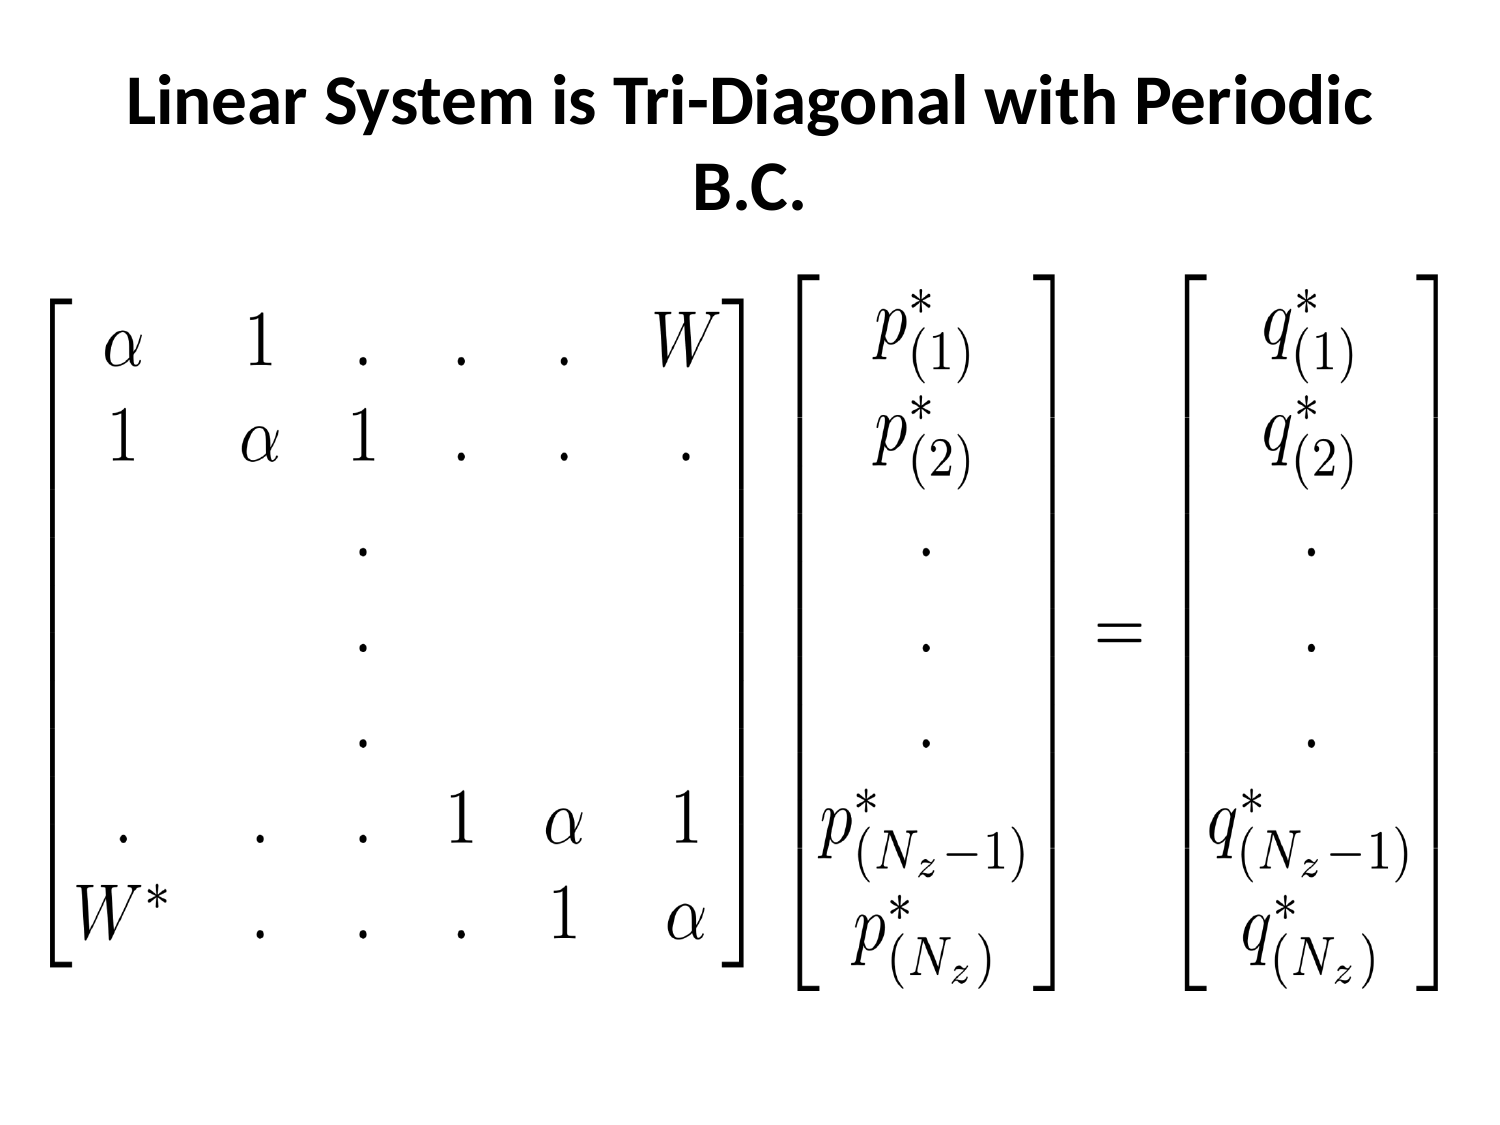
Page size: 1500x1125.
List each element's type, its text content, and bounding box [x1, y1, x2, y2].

title Linear System is Tri-Diagonal with Periodic B.C. [75, 45, 1425, 233]
picture [49, 274, 1438, 991]
